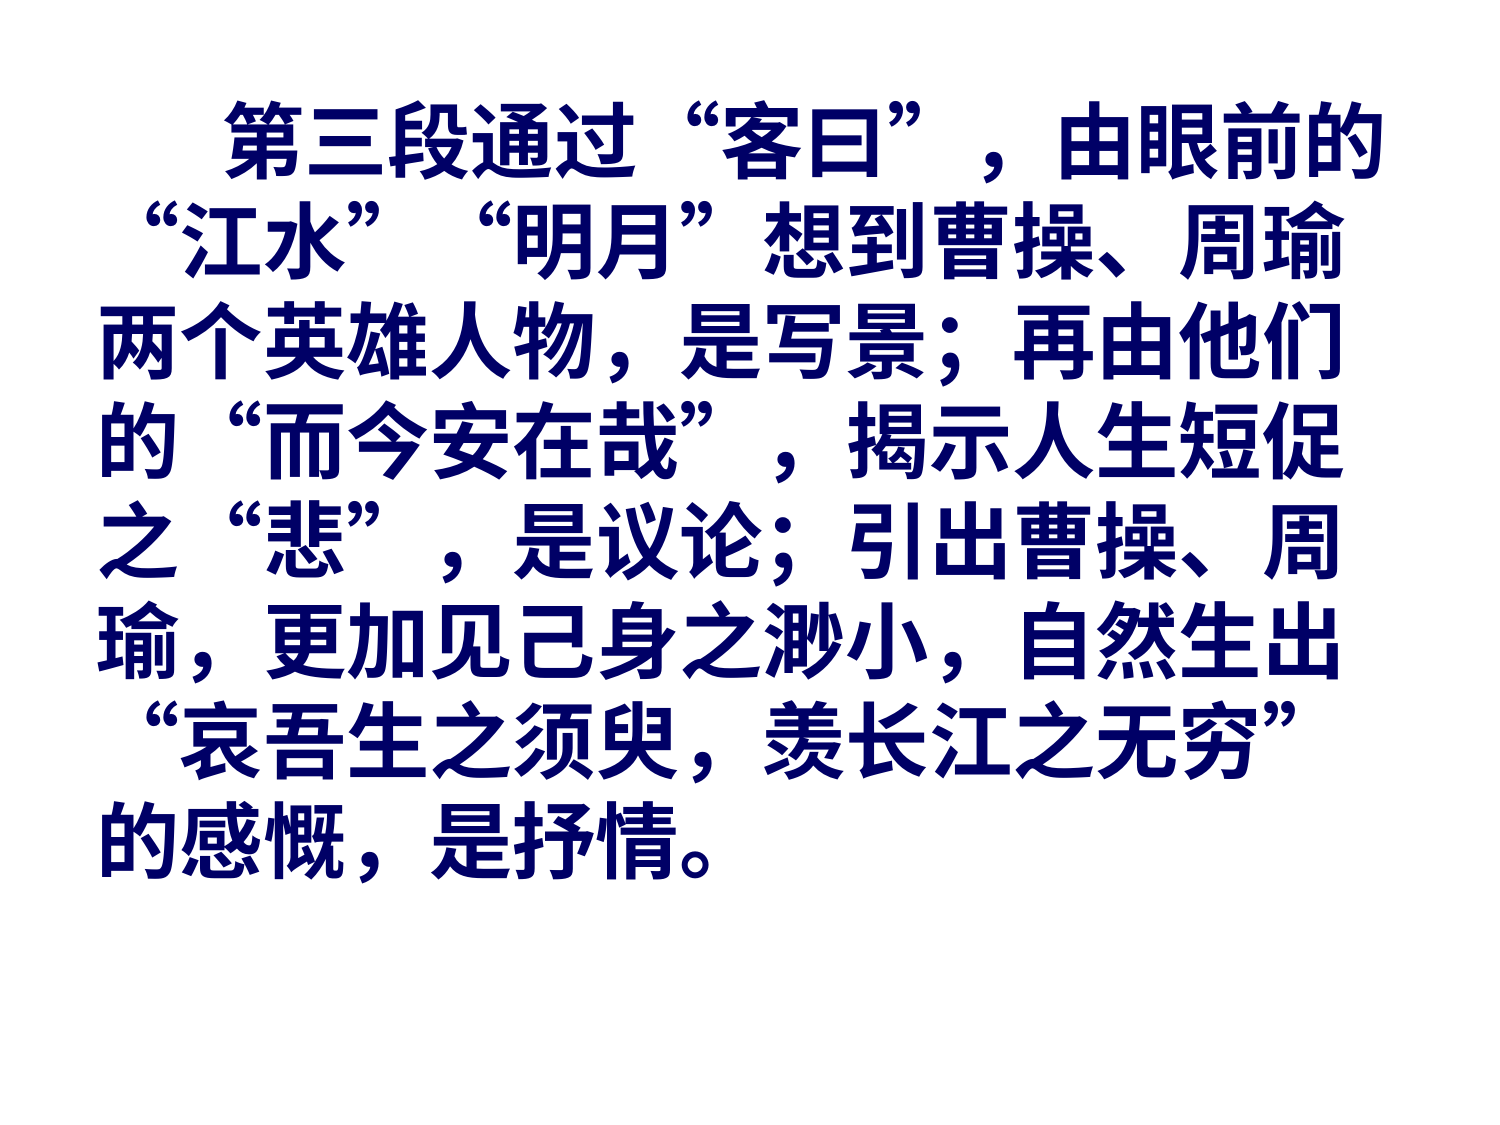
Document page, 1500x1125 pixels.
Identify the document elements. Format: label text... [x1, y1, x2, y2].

text_box 第三段通过“客曰”，由眼前的“江水”“明月”想到曹操、周瑜两个英雄人物，是写景；再由他们的“而今安在哉”，揭示人生短促之“悲”，是议论；引出曹操、周瑜，更加见己身之渺小，自然生出“哀吾生之须臾，羡长江之无穷”的感慨，是抒情。 [81, 81, 1412, 897]
